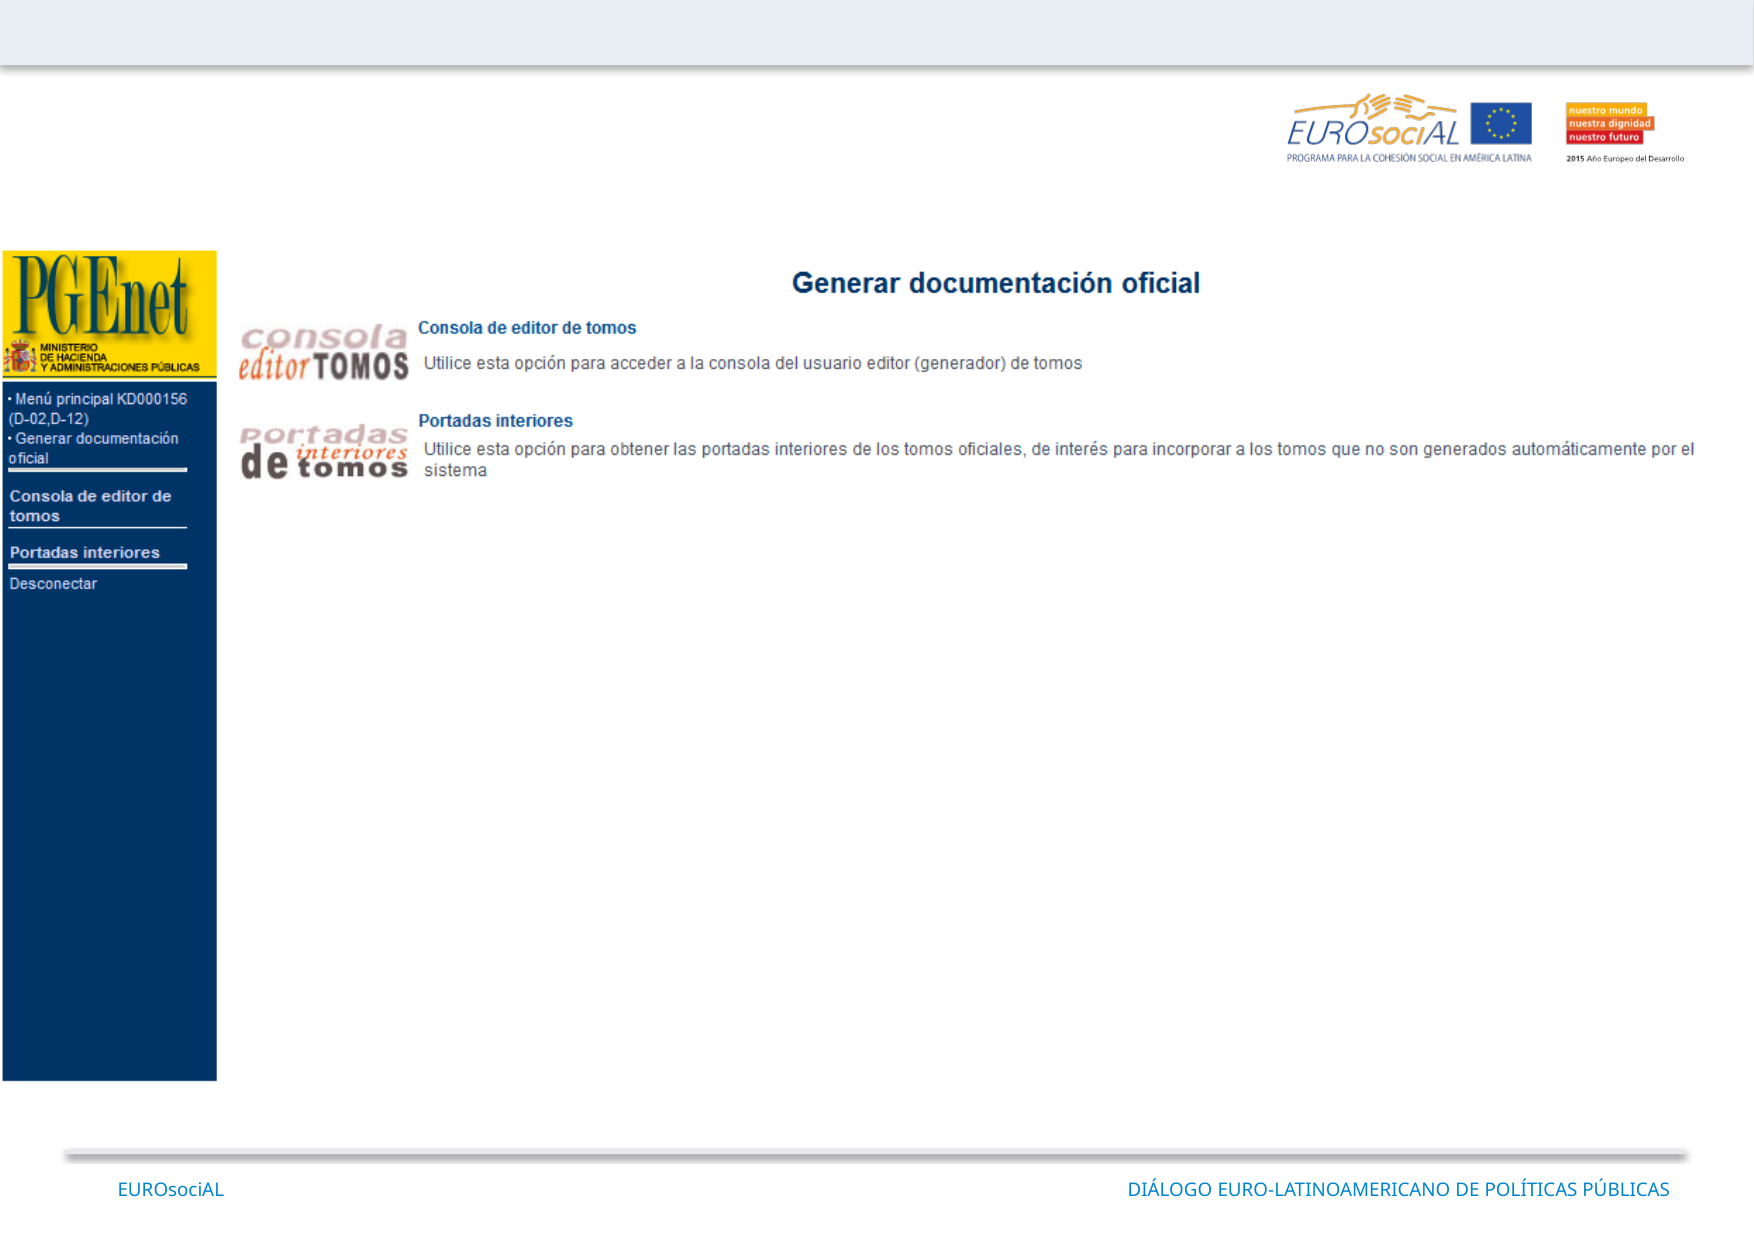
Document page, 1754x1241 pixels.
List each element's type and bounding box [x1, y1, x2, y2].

picture [0, 248, 1754, 1084]
picture [1278, 88, 1692, 173]
